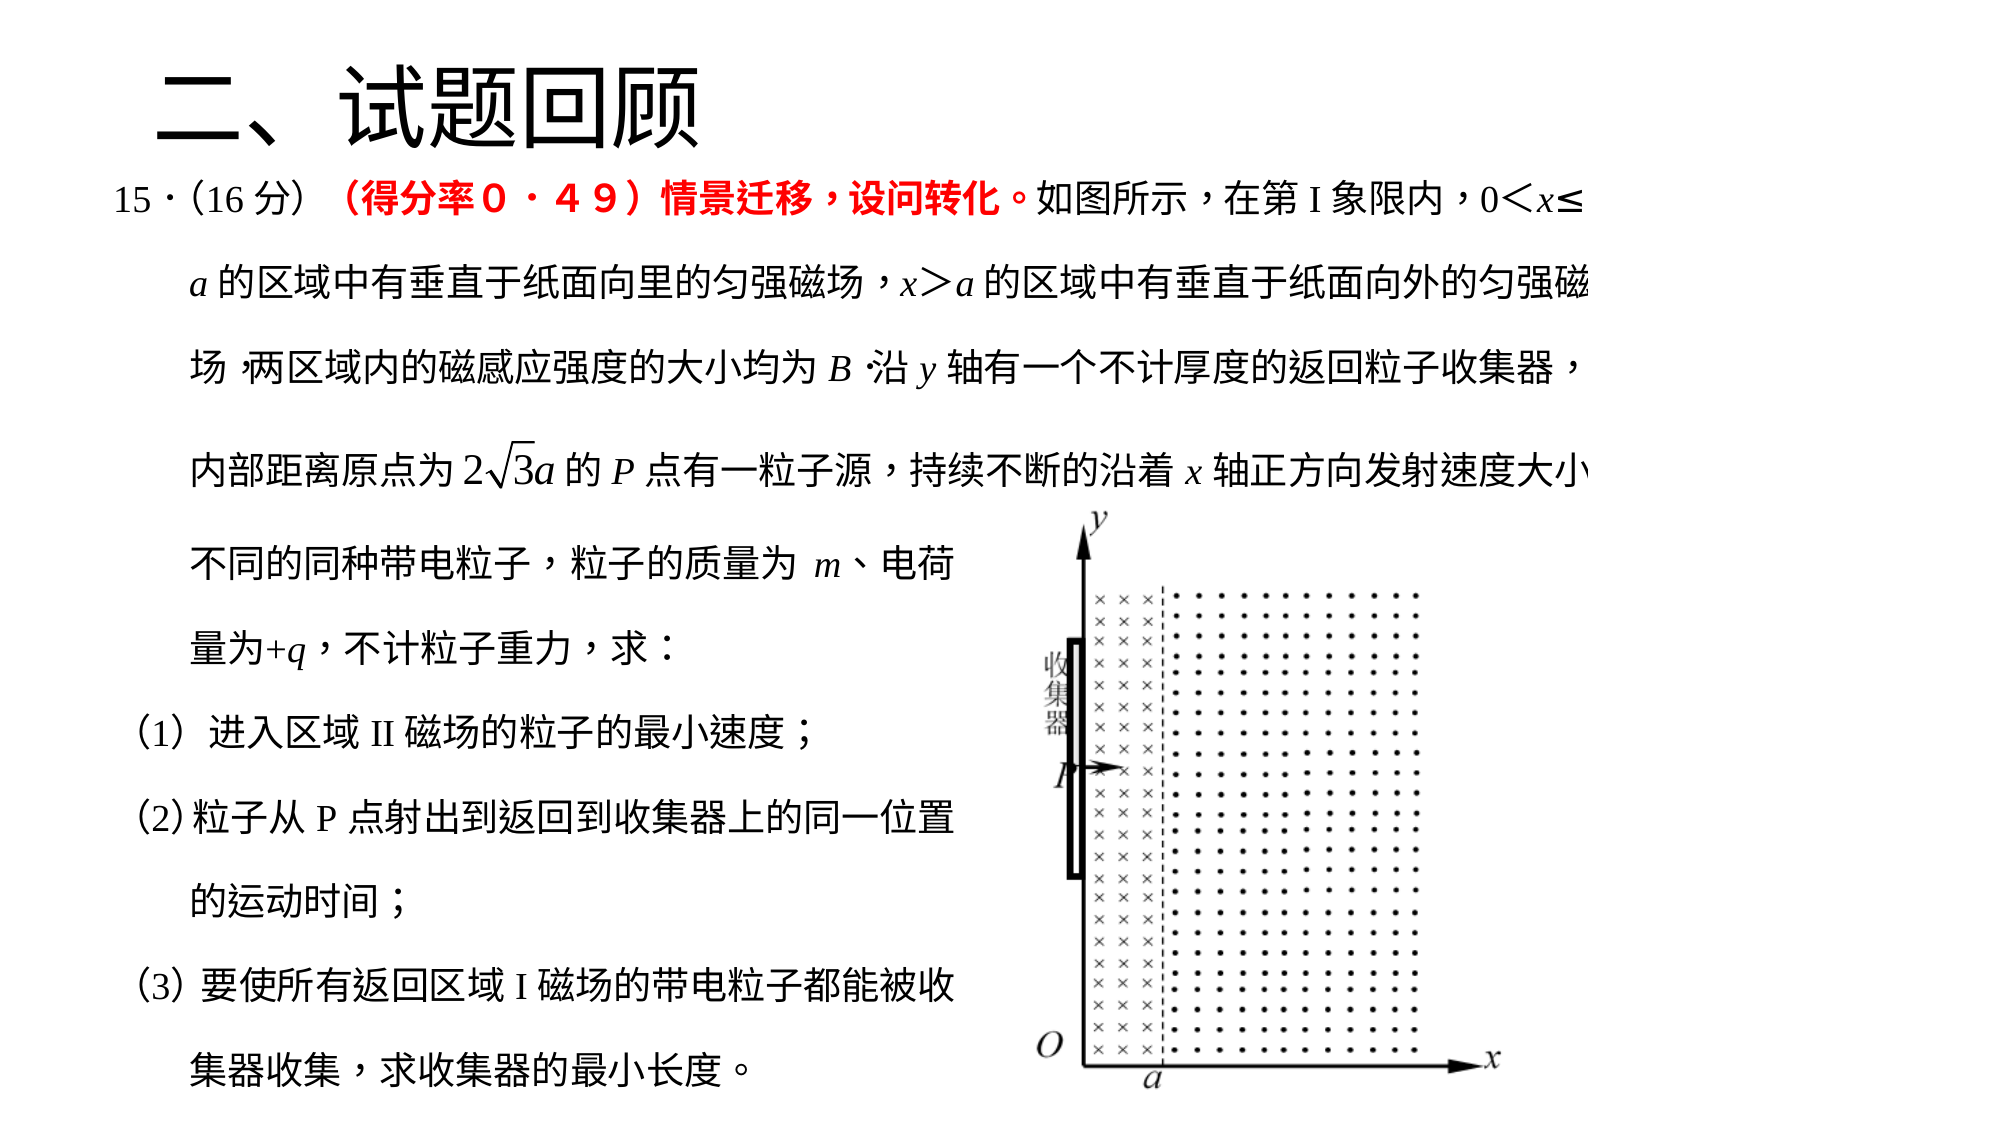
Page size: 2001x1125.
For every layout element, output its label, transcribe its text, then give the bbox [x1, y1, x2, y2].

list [113, 156, 1588, 1115]
title 二、试题回顾 [137, 3, 1863, 221]
